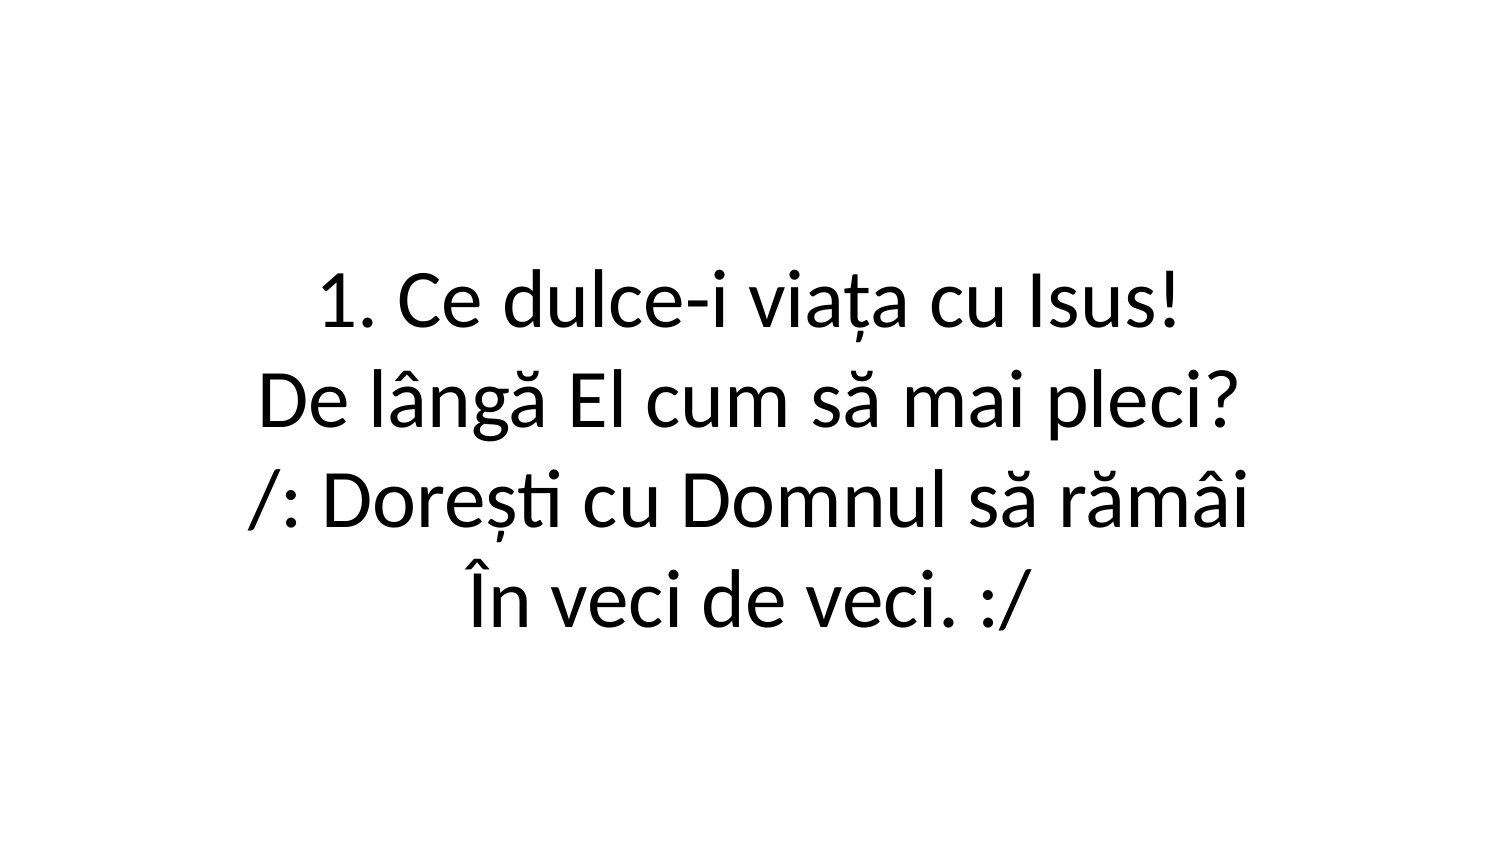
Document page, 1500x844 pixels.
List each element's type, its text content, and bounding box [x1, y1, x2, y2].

text_box 1. Ce dulce-i viața cu Isus! De lângă El cum să mai pleci? /: Dorești cu Domnul să rămâi În veci de veci. :/ [233, 192, 1267, 652]
